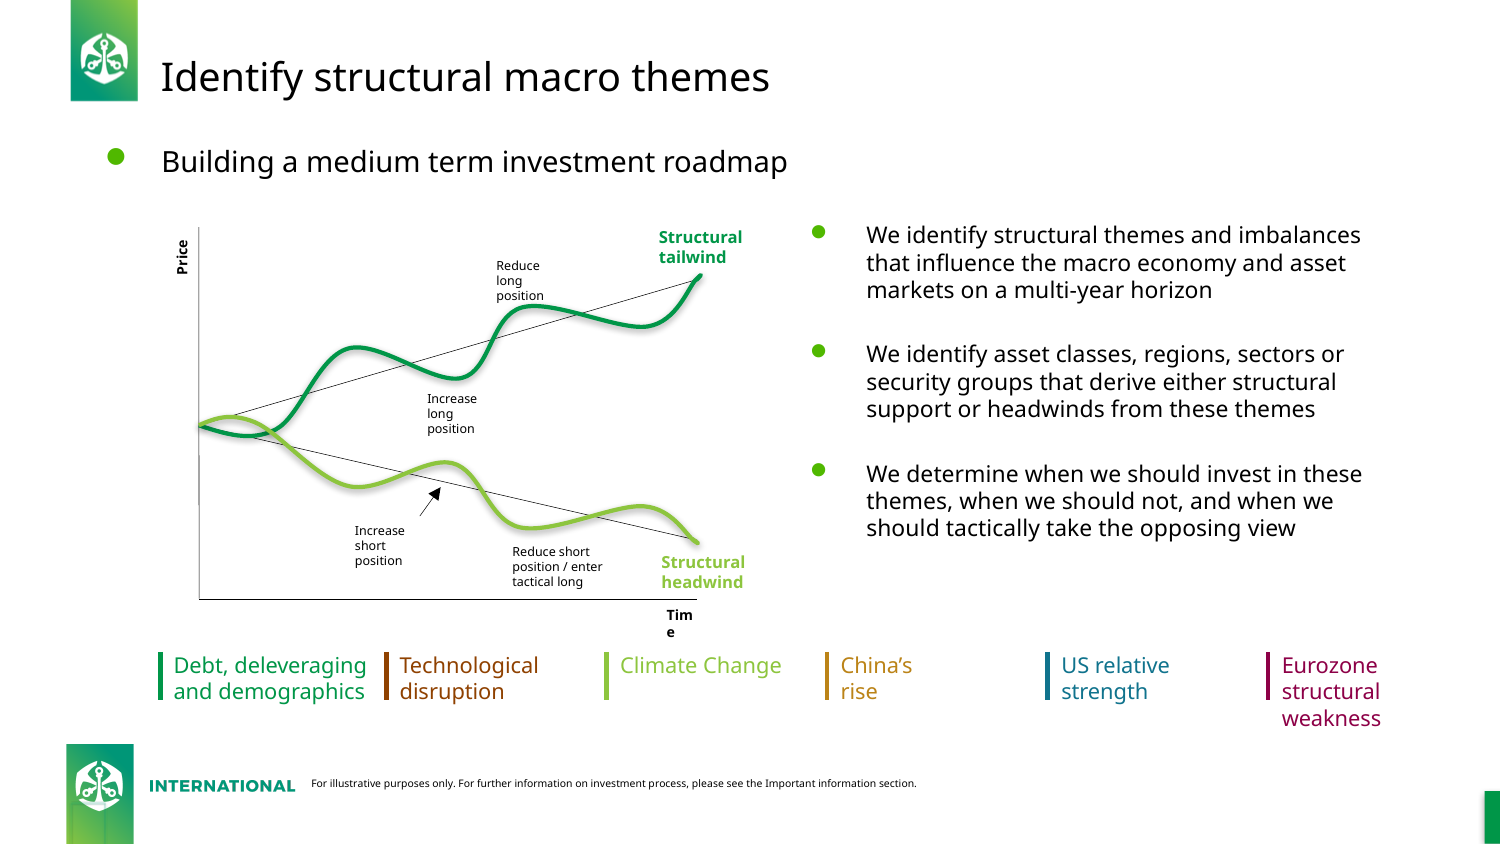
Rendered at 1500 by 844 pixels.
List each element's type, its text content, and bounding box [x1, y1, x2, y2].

text_box Climate Change [609, 651, 794, 696]
text_box We identify structural themes and imbalances that influence the macro economy and asset markets on a multi-year horizon We identify asset classes, regions, sectors or security groups that derive either structural support or headwinds from these themes We determine when we should invest in these themes, when we should not, and when we should tactically take the opposing view [810, 220, 1410, 605]
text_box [172, 226, 747, 624]
text_box Eurozone structural weakness [1270, 651, 1486, 696]
text_box US relative strength [1050, 651, 1265, 701]
text_box China’s rise [829, 651, 952, 696]
picture [0, 0, 146, 107]
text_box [419, 486, 441, 517]
text_box Debt, deleveraging and demographics [163, 651, 378, 696]
text_box For illustrative purposes only. For further information on investment process, please see the Important information section. [311, 776, 1457, 790]
picture [1, 740, 365, 844]
title Identify structural macro themes [145, 43, 1425, 107]
text_box Technological disruption [389, 651, 604, 696]
list Building a medium term investment roadmap [90, 135, 1428, 754]
